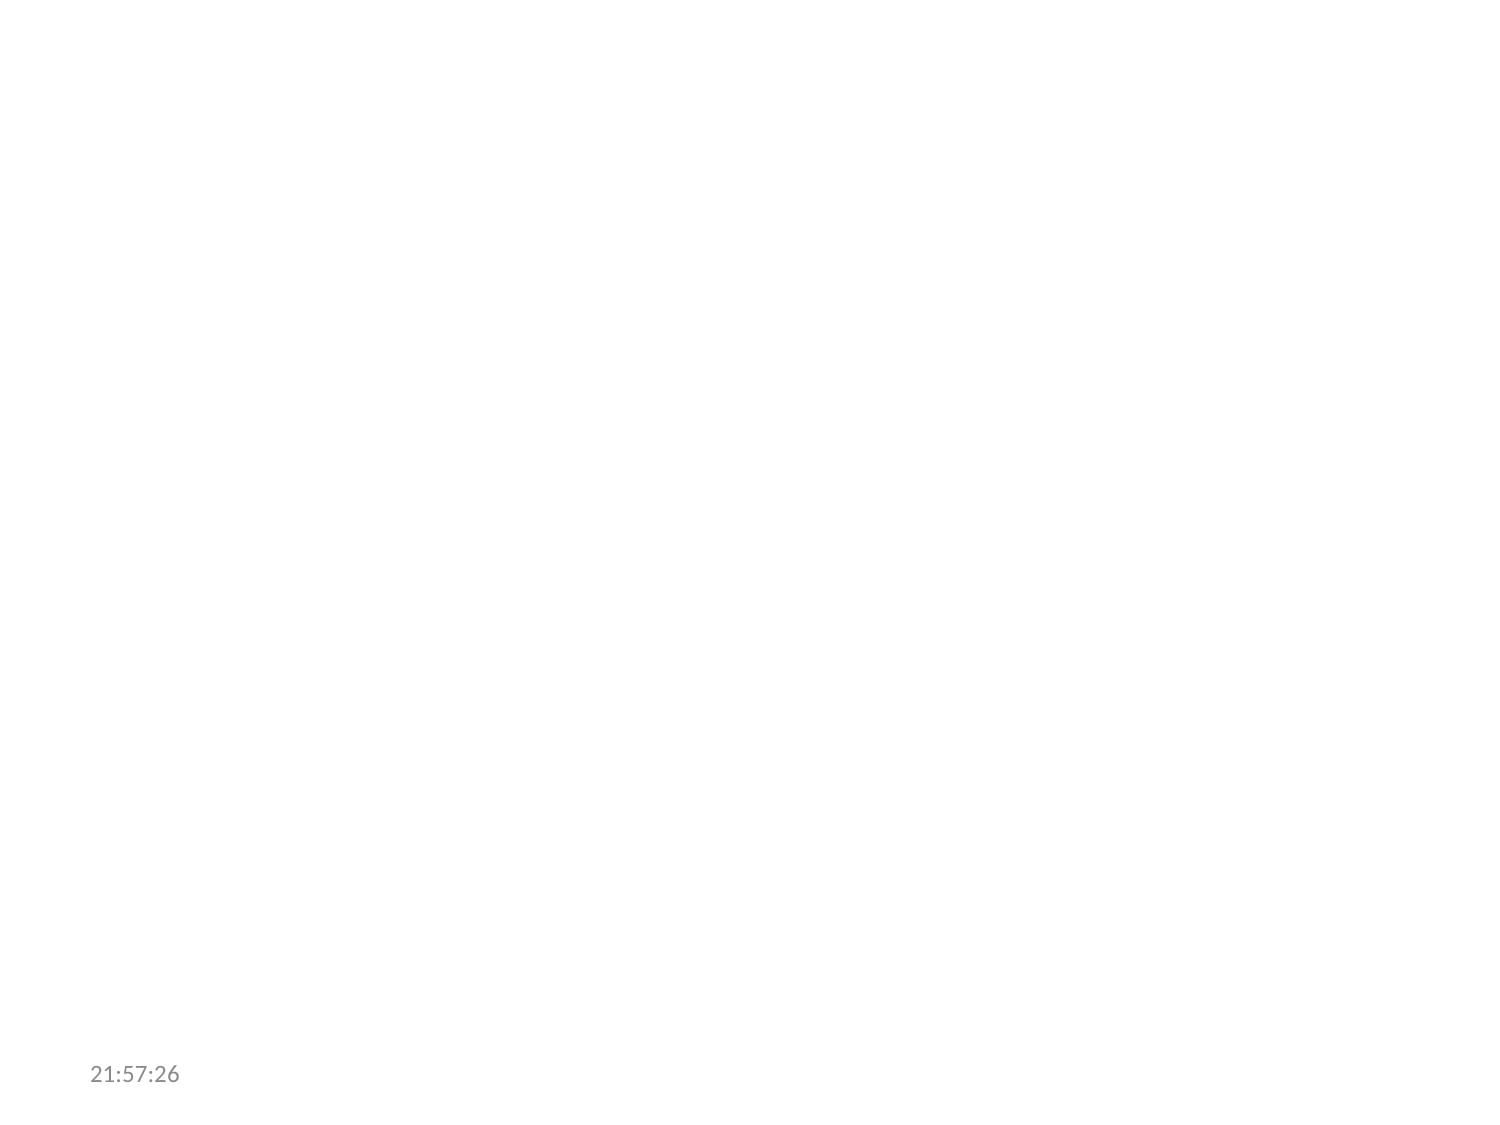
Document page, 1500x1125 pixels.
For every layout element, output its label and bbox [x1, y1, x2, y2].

slide_number [75, 1042, 425, 1103]
